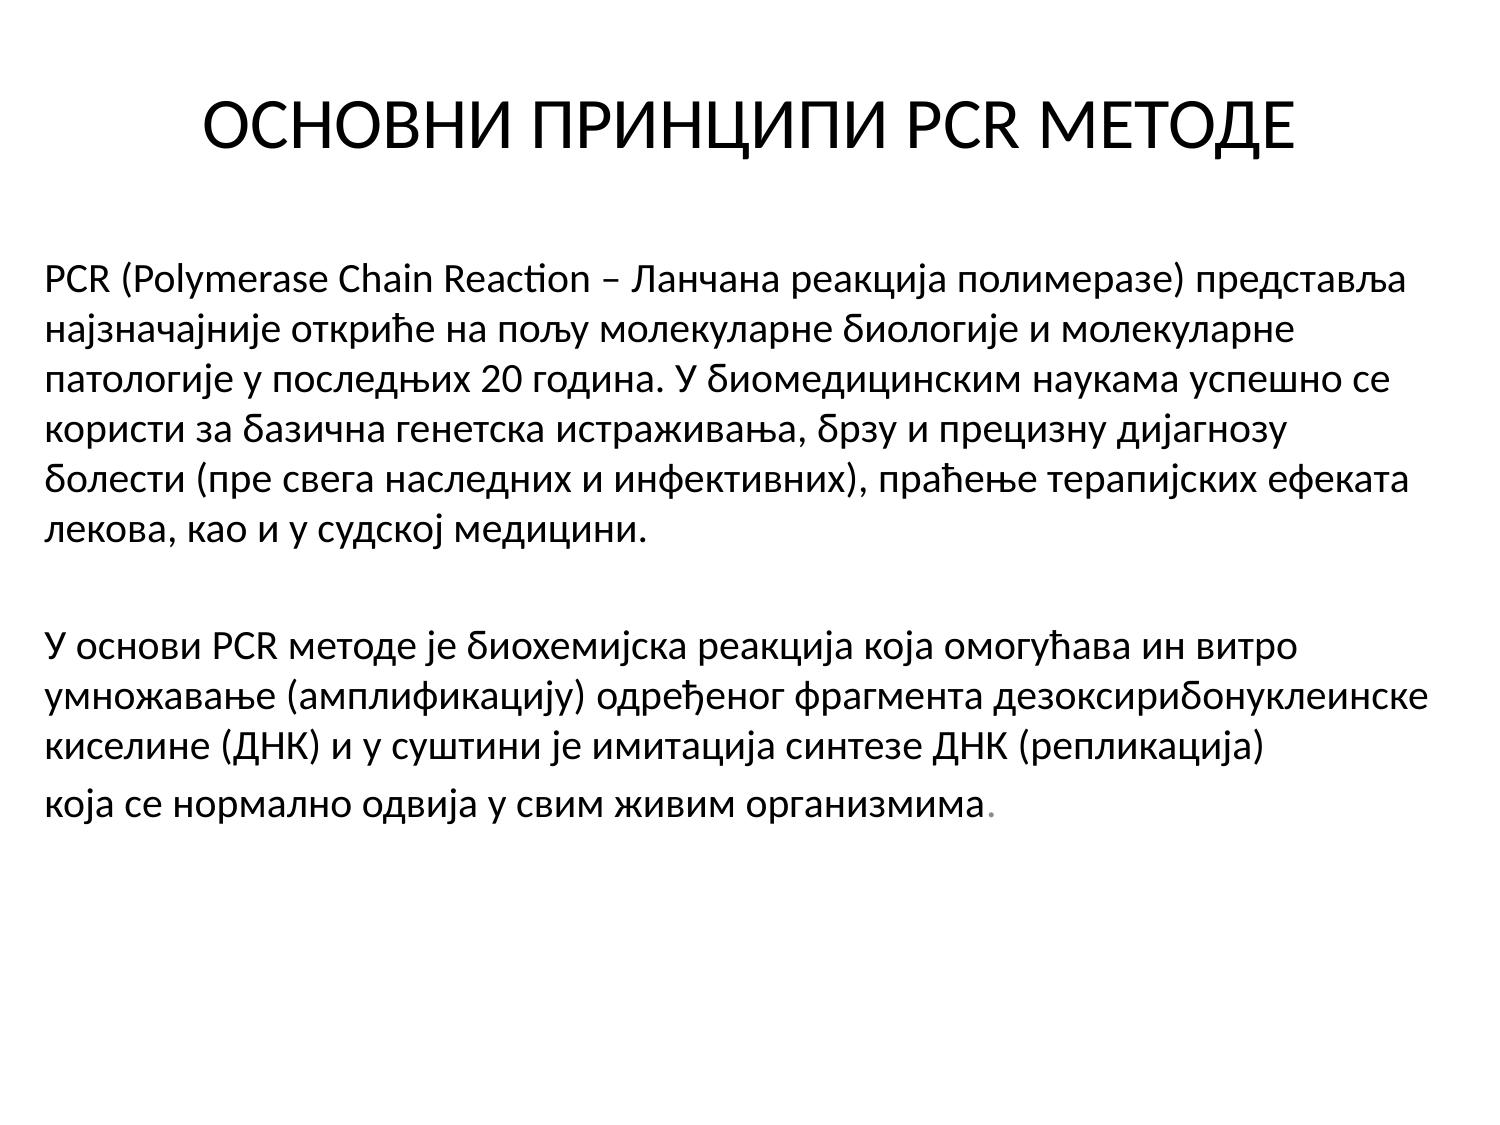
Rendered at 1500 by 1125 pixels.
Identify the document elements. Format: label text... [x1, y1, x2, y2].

title ОСНОВНИ ПРИНЦИПИ PCR МЕТОДЕ [112, 42, 1388, 197]
subtitle PCR (Polymerase Chain Reaction – Ланчана реакција полимеразе) представља најзначајније откриће на пољу молекуларне биологије и молекуларне патологије у последњих 20 година. У биомедицинским наукама успешно се користи за базична генетска истраживања, брзу и прецизну дијагнозу болести (пре свега наследних и инфективних), праћење терапијских ефеката лекова, као и у судској медицини. У основи PCR методе је биохемијска реакција која омогућава ин витро умножавање (амплификацију) одређеног фрагмента дезоксирибонуклеинске киселине (ДНК) и у суштини је имитација синтезе ДНК (репликација) која се нормално одвија у свим живим организмима. [29, 243, 1447, 681]
